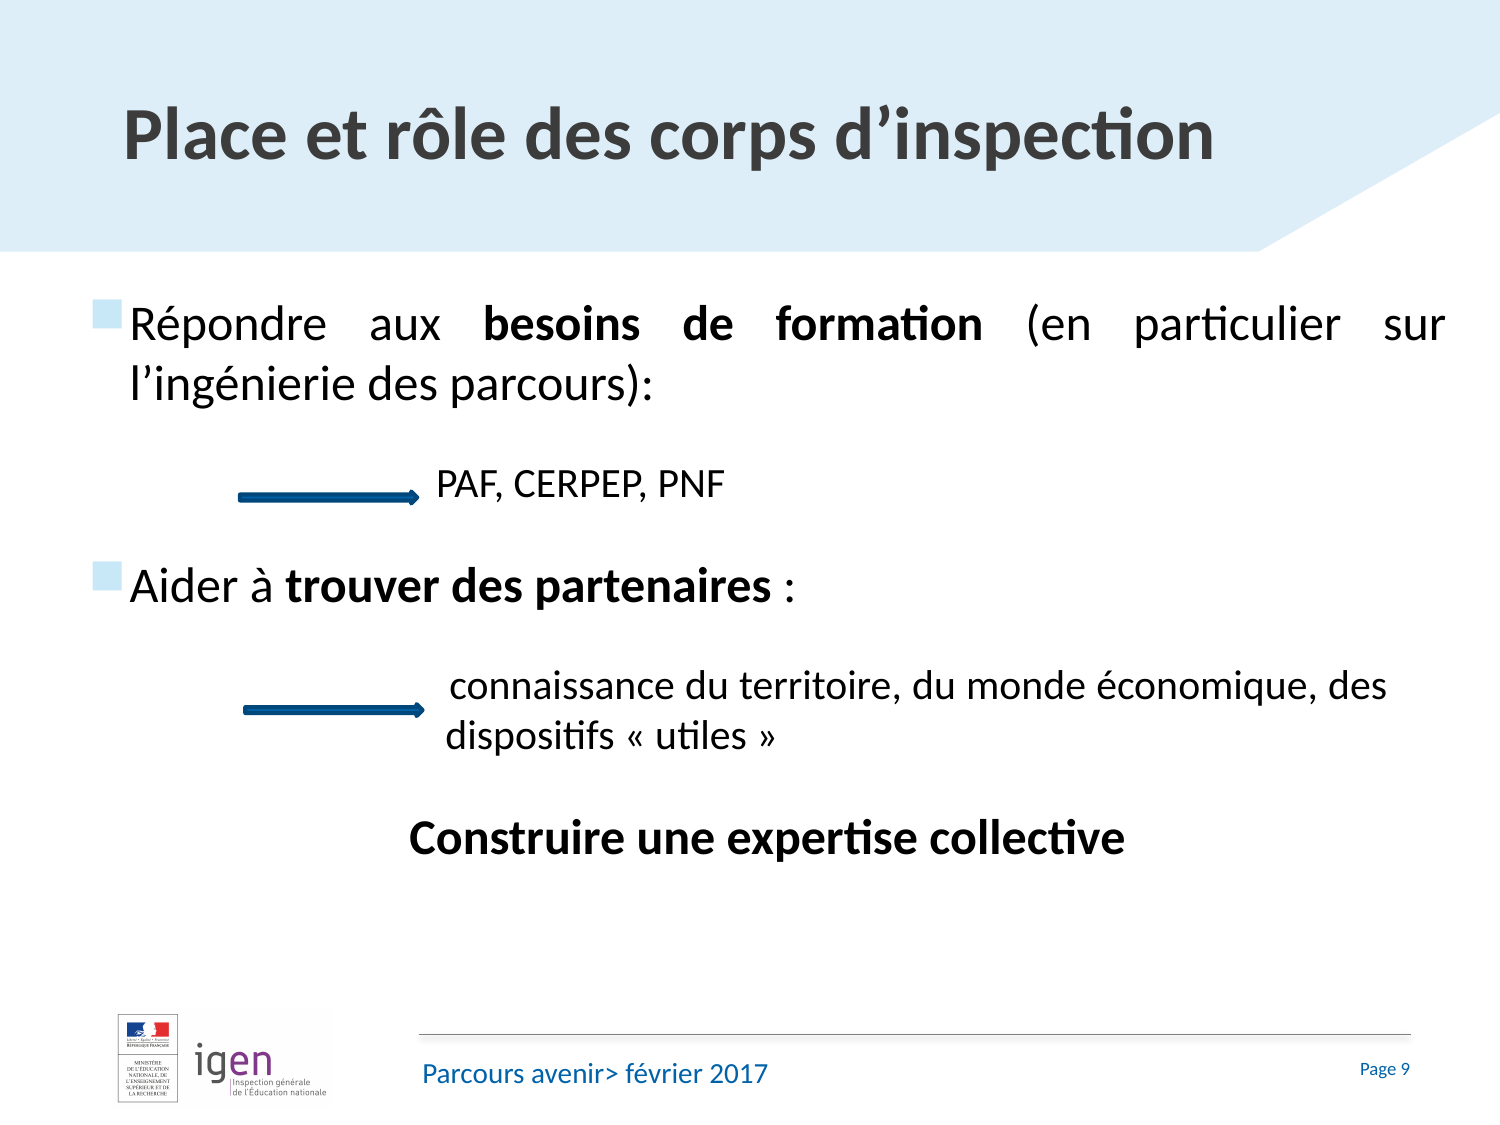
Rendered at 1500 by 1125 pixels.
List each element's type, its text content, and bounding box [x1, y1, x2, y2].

text_box [237, 489, 420, 506]
title Place et rôle des corps d’inspection [123, 19, 1258, 241]
list Répondre aux besoins de formation (en particulier sur l’ingénierie des parcours): PAF, CERPEP, PNF Aider à trouver des partenaires : connaissance du territoire, du monde économique, des dispositifs « utiles » Construire une expertise collective [88, 290, 1447, 1012]
picture [112, 1012, 332, 1108]
text_box [243, 702, 425, 718]
